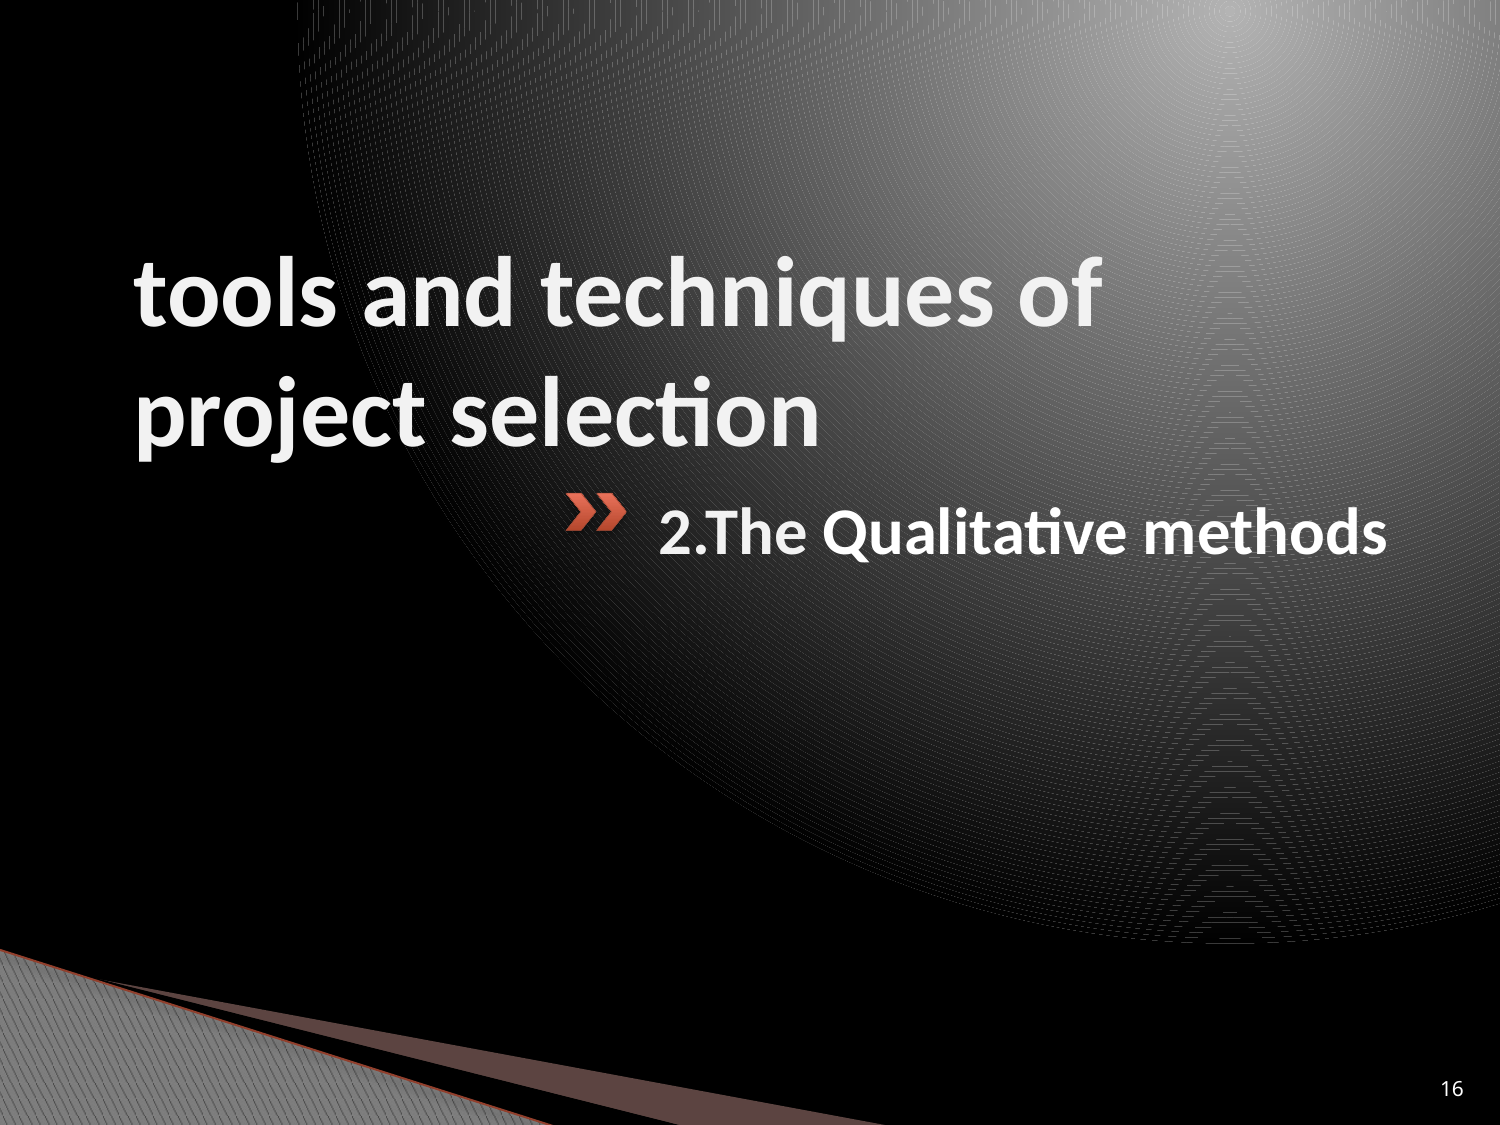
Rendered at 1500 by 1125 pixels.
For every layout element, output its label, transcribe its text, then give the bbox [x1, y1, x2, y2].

picture [0, 952, 543, 1125]
slide_number 16 [1418, 1051, 1479, 1112]
list 2.The Qualitative methods [643, 480, 1459, 720]
title tools and techniques of project selection [118, 173, 1394, 474]
